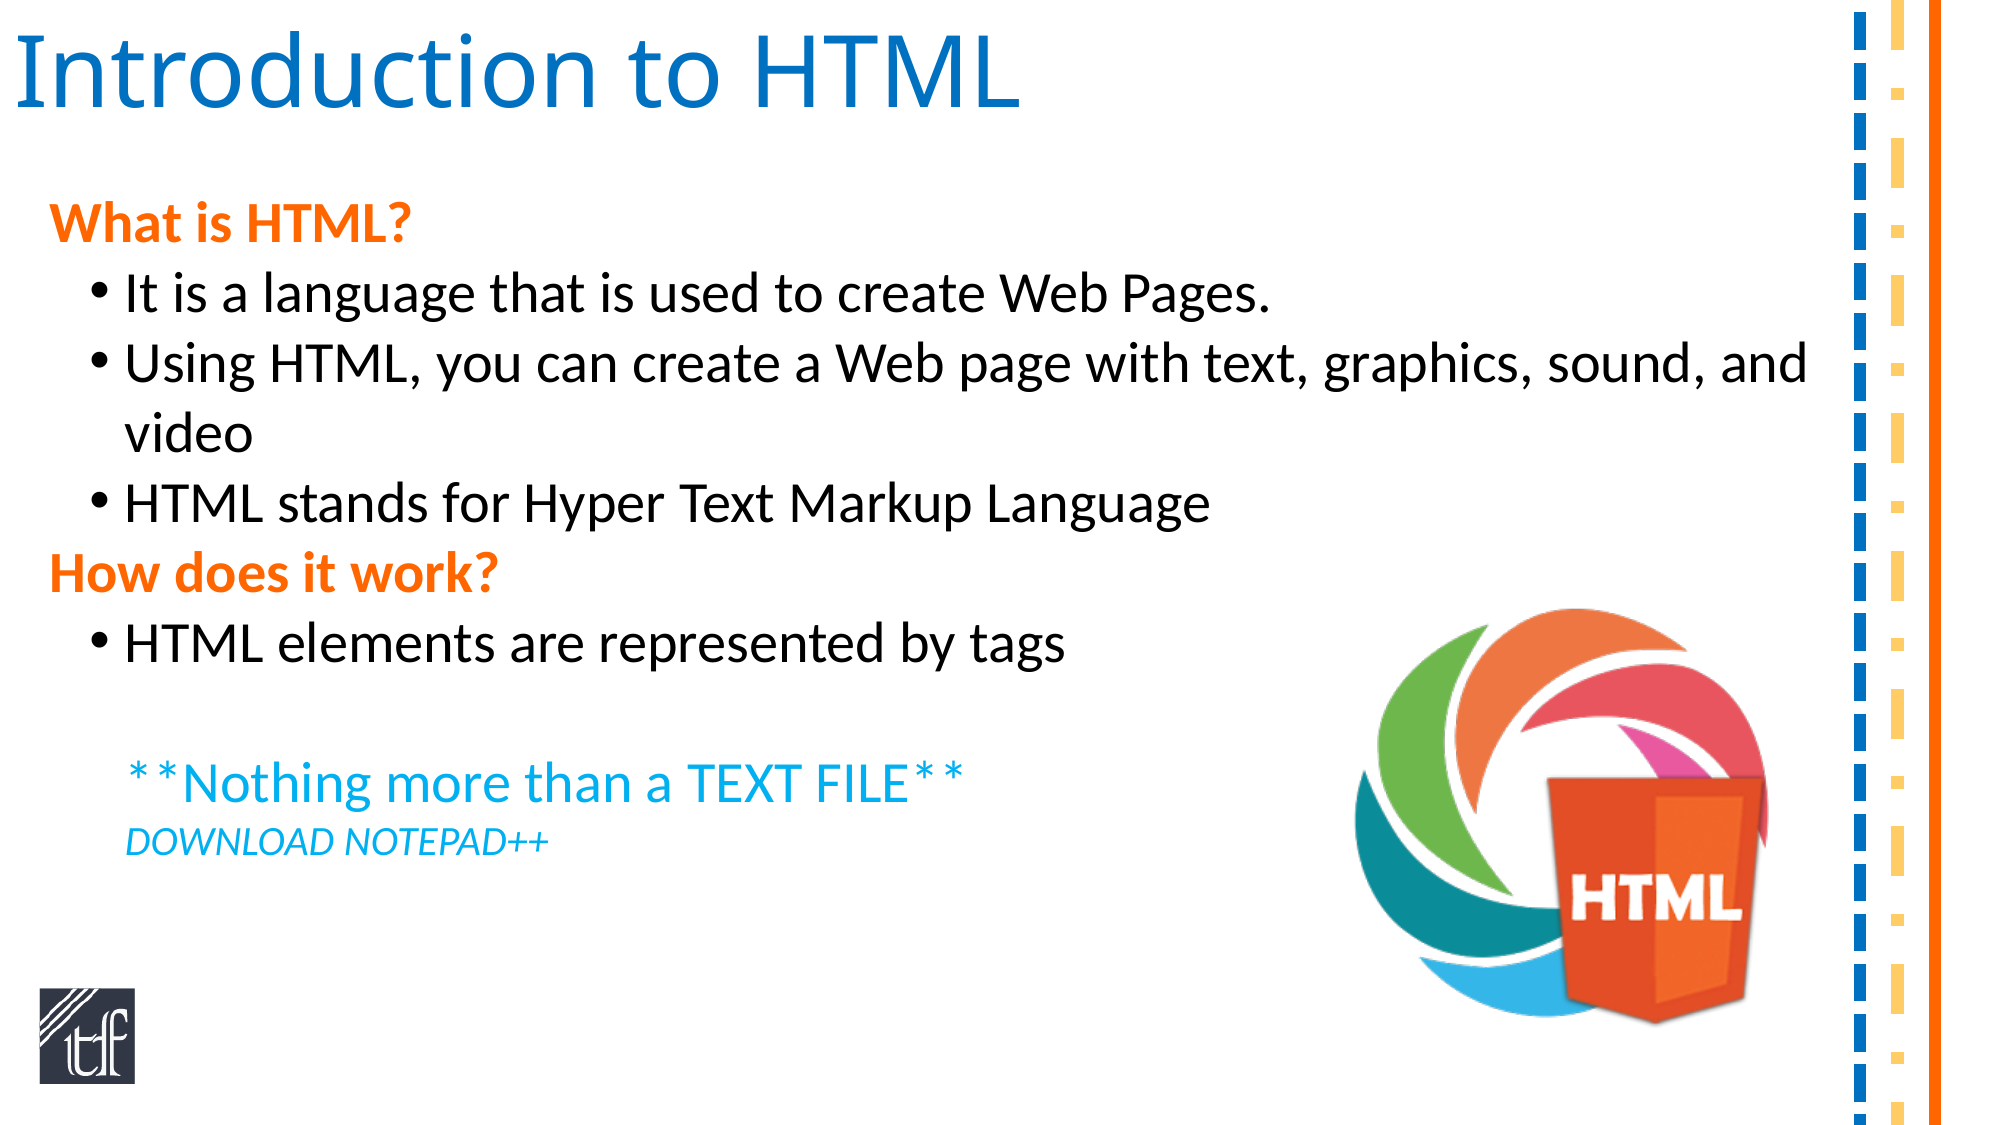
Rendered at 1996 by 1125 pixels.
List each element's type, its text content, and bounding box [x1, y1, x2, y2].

text_box What is HTML? It is a language that is used to create Web Pages. Using HTML, you can create a Web page with text, graphics, sound, and video HTML stands for Hyper Text Markup Language How does it work? HTML elements are represented by tags **Nothing more than a TEXT FILE** DOWNLOAD NOTEPAD++ [34, 176, 1835, 942]
text_box Introduction to HTML [0, 0, 1723, 135]
picture [1347, 599, 1786, 1038]
picture [28, 974, 136, 1084]
